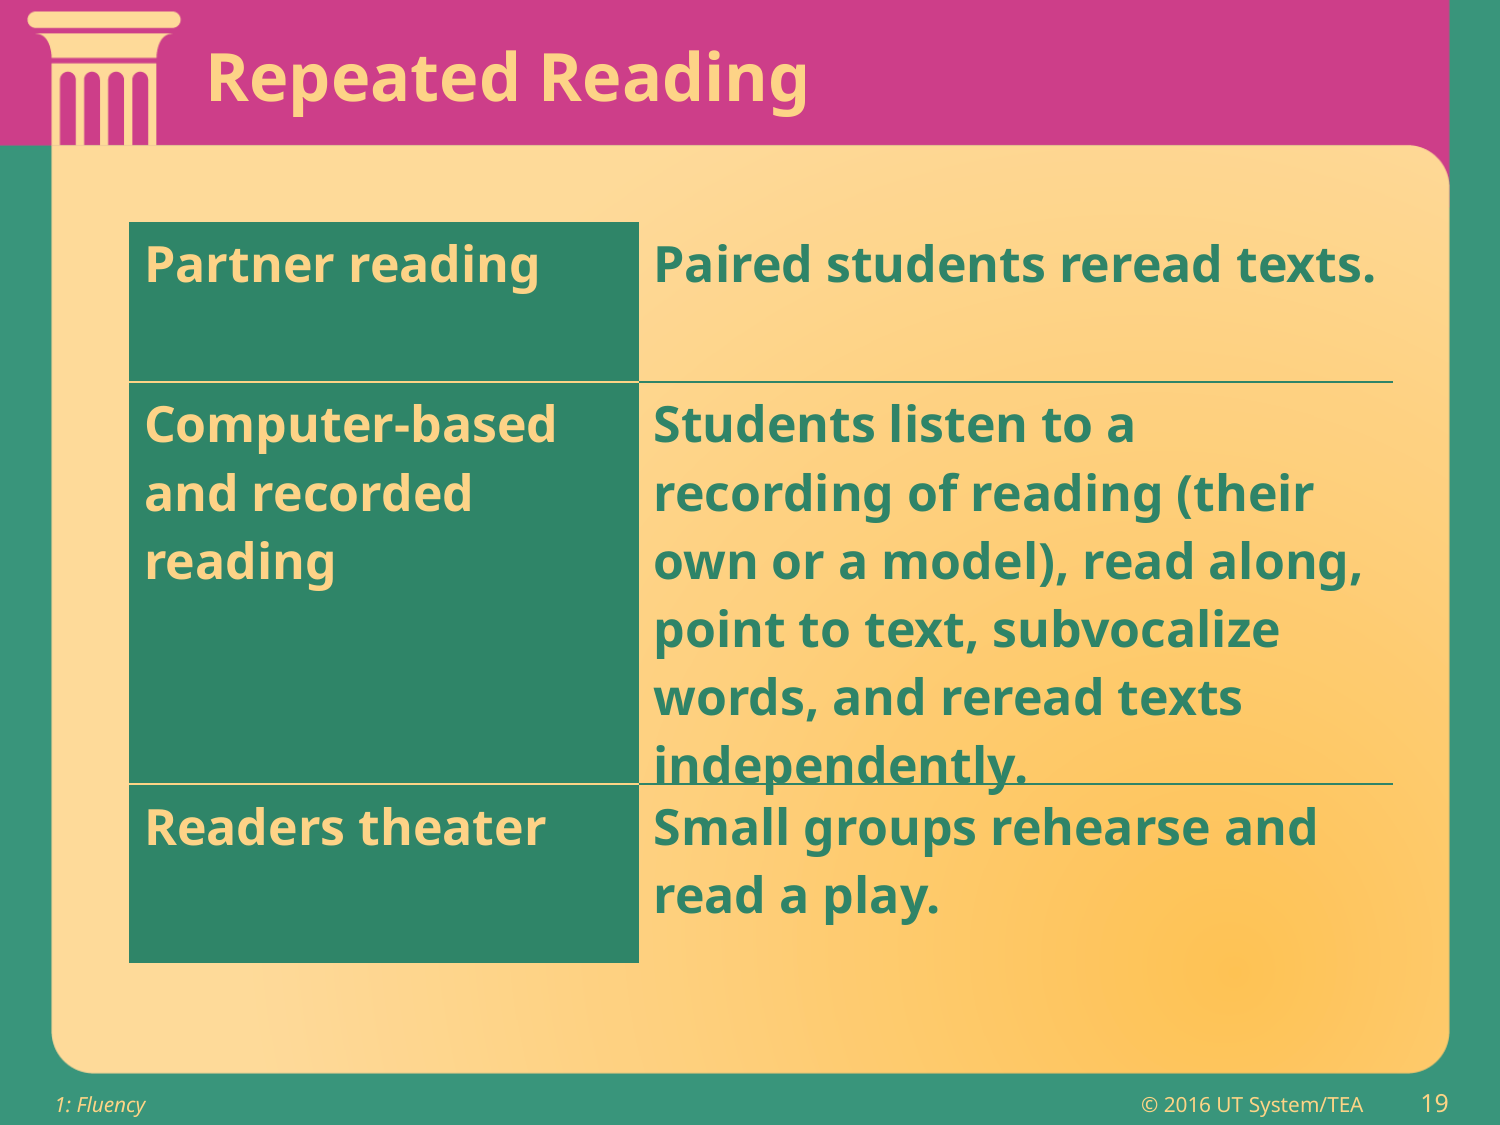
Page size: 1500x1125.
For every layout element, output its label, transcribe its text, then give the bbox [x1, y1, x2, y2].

title Repeated Reading [190, 0, 1418, 149]
table_cell Computer-based and recorded reading [129, 383, 639, 783]
table_header Paired students reread texts. [639, 222, 1393, 381]
table_header Partner reading [129, 222, 639, 381]
picture [0, 0, 1500, 1125]
table_cell Students listen to a recording of reading (their own or a model), read along, point to text, subvocalize words, and reread texts independently. [639, 383, 1393, 783]
table_cell Small groups rehearse and read a play. [639, 785, 1393, 963]
text_box [147, 963, 199, 971]
table_cell Readers theater [129, 785, 639, 963]
